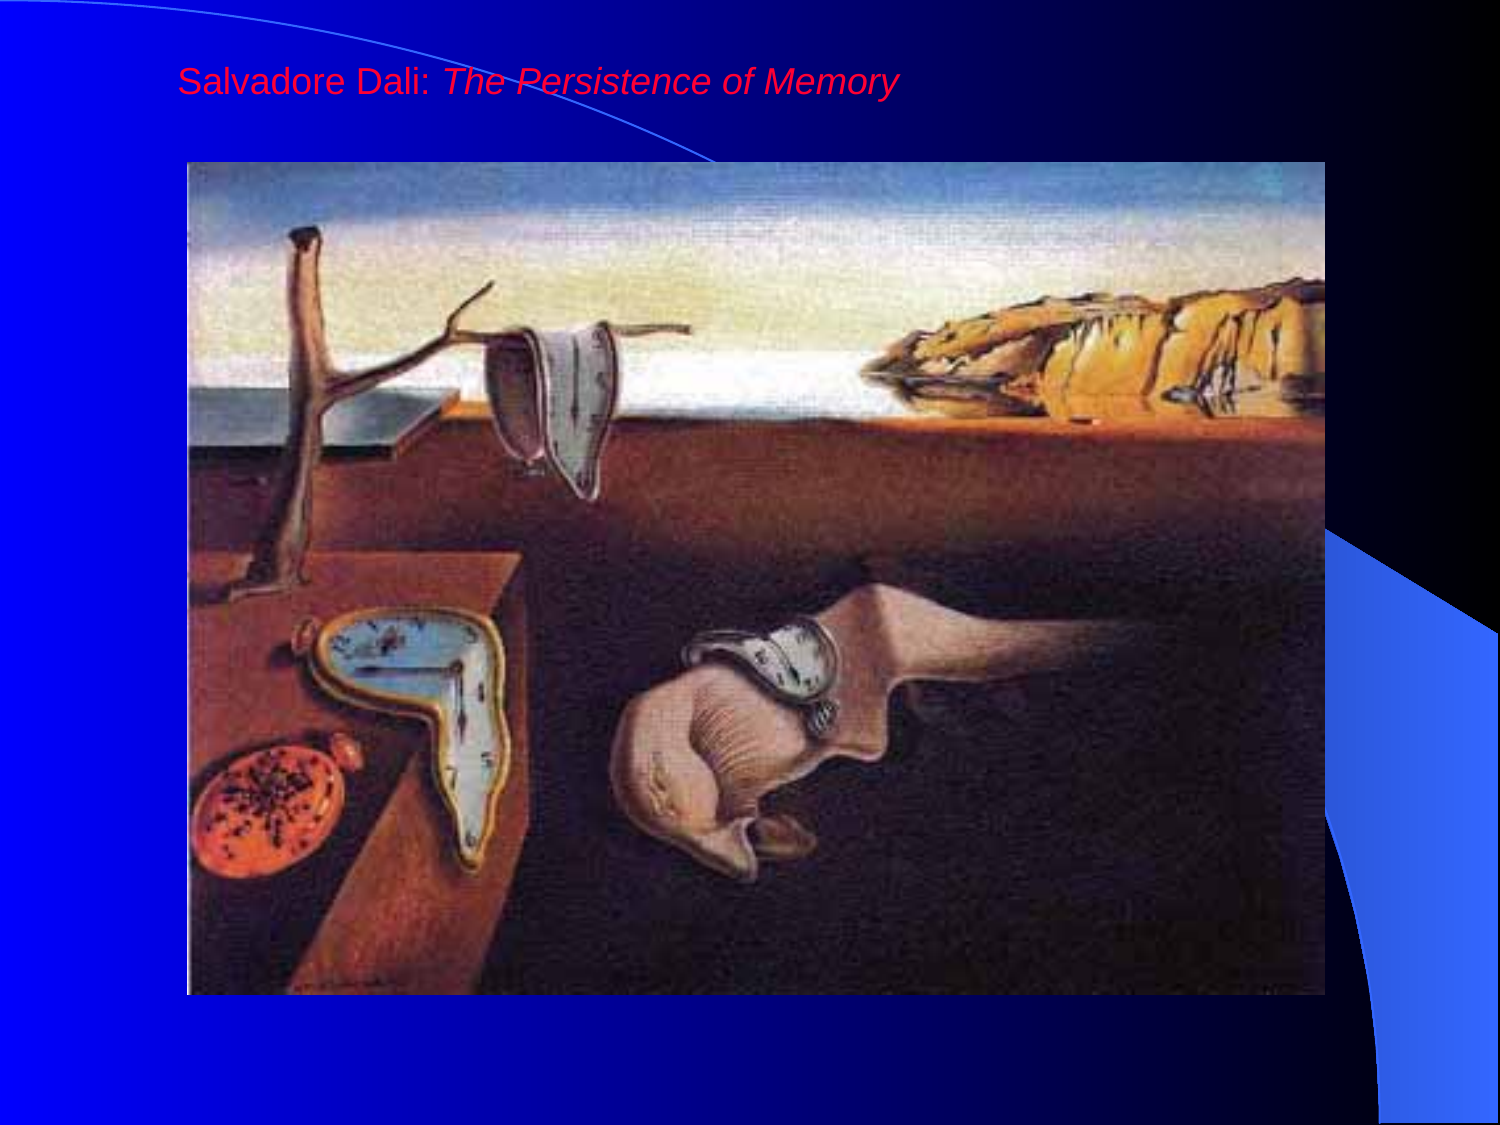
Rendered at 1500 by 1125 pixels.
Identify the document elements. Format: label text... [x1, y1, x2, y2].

text_box Salvadore Dali: The Persistence of Memory [162, 49, 1166, 110]
picture [187, 162, 1326, 995]
